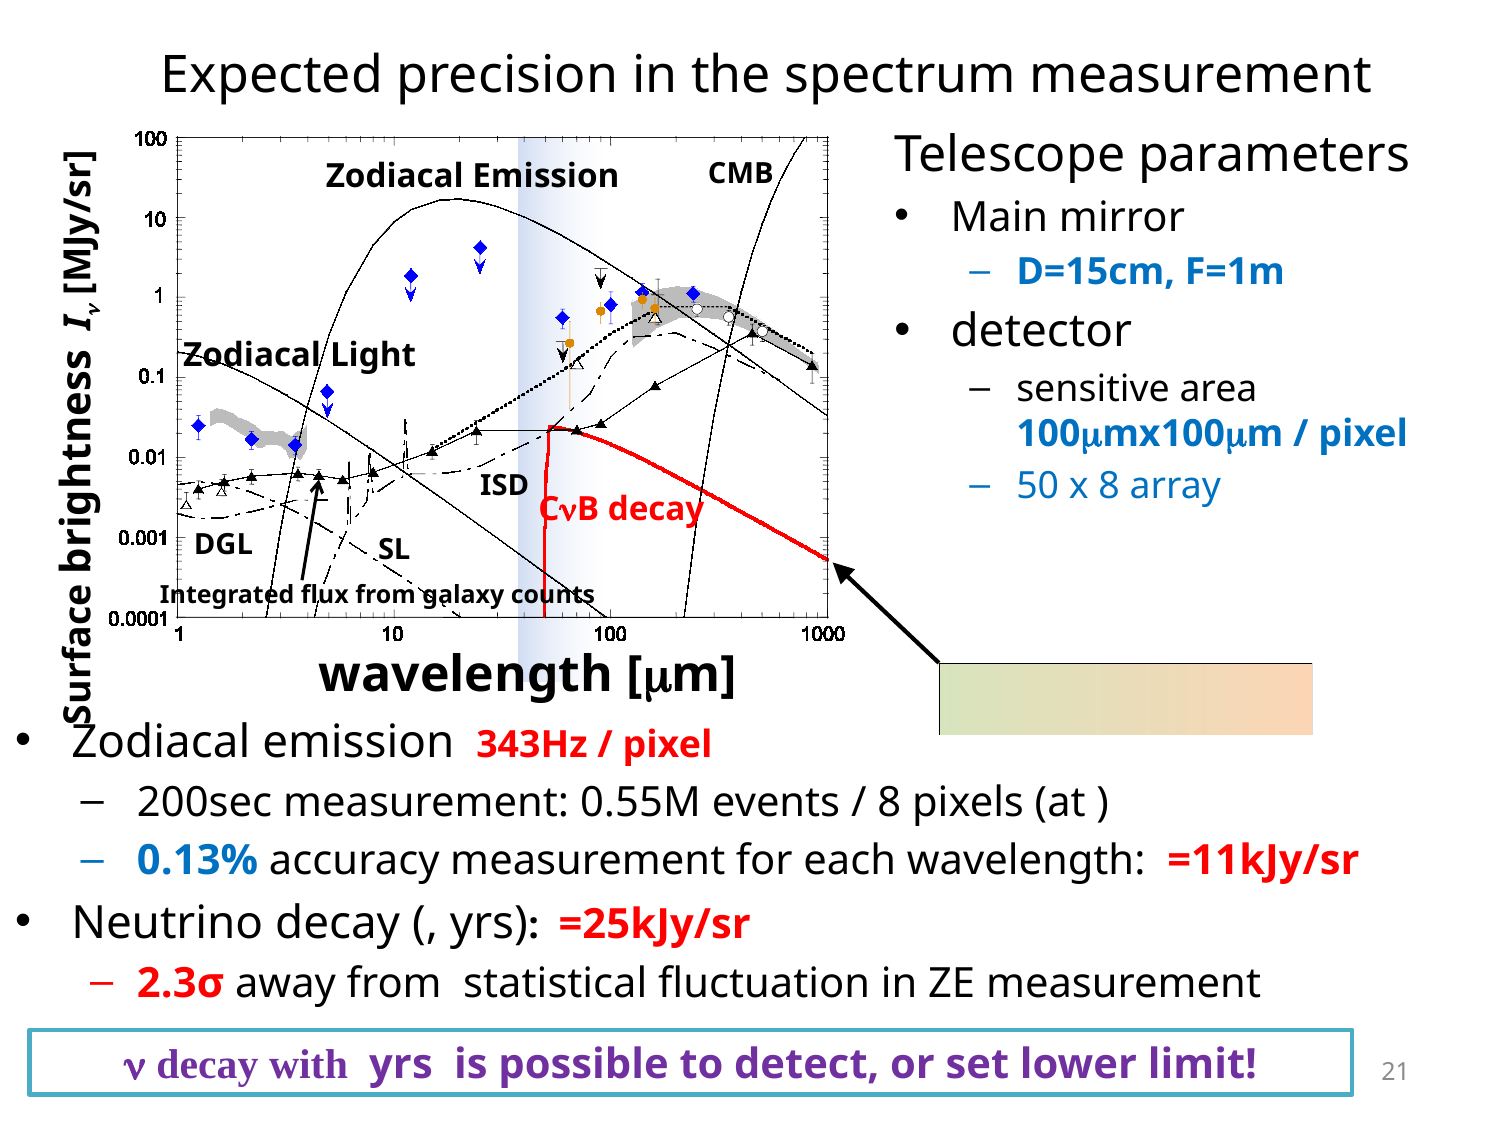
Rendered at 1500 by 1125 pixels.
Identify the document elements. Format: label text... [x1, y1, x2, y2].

text_box [850, 567, 855, 575]
title Expected precision in the spectrum measurement [64, 15, 1471, 129]
slide_number 21 [1074, 1042, 1425, 1103]
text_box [40, 130, 845, 699]
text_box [301, 479, 314, 581]
